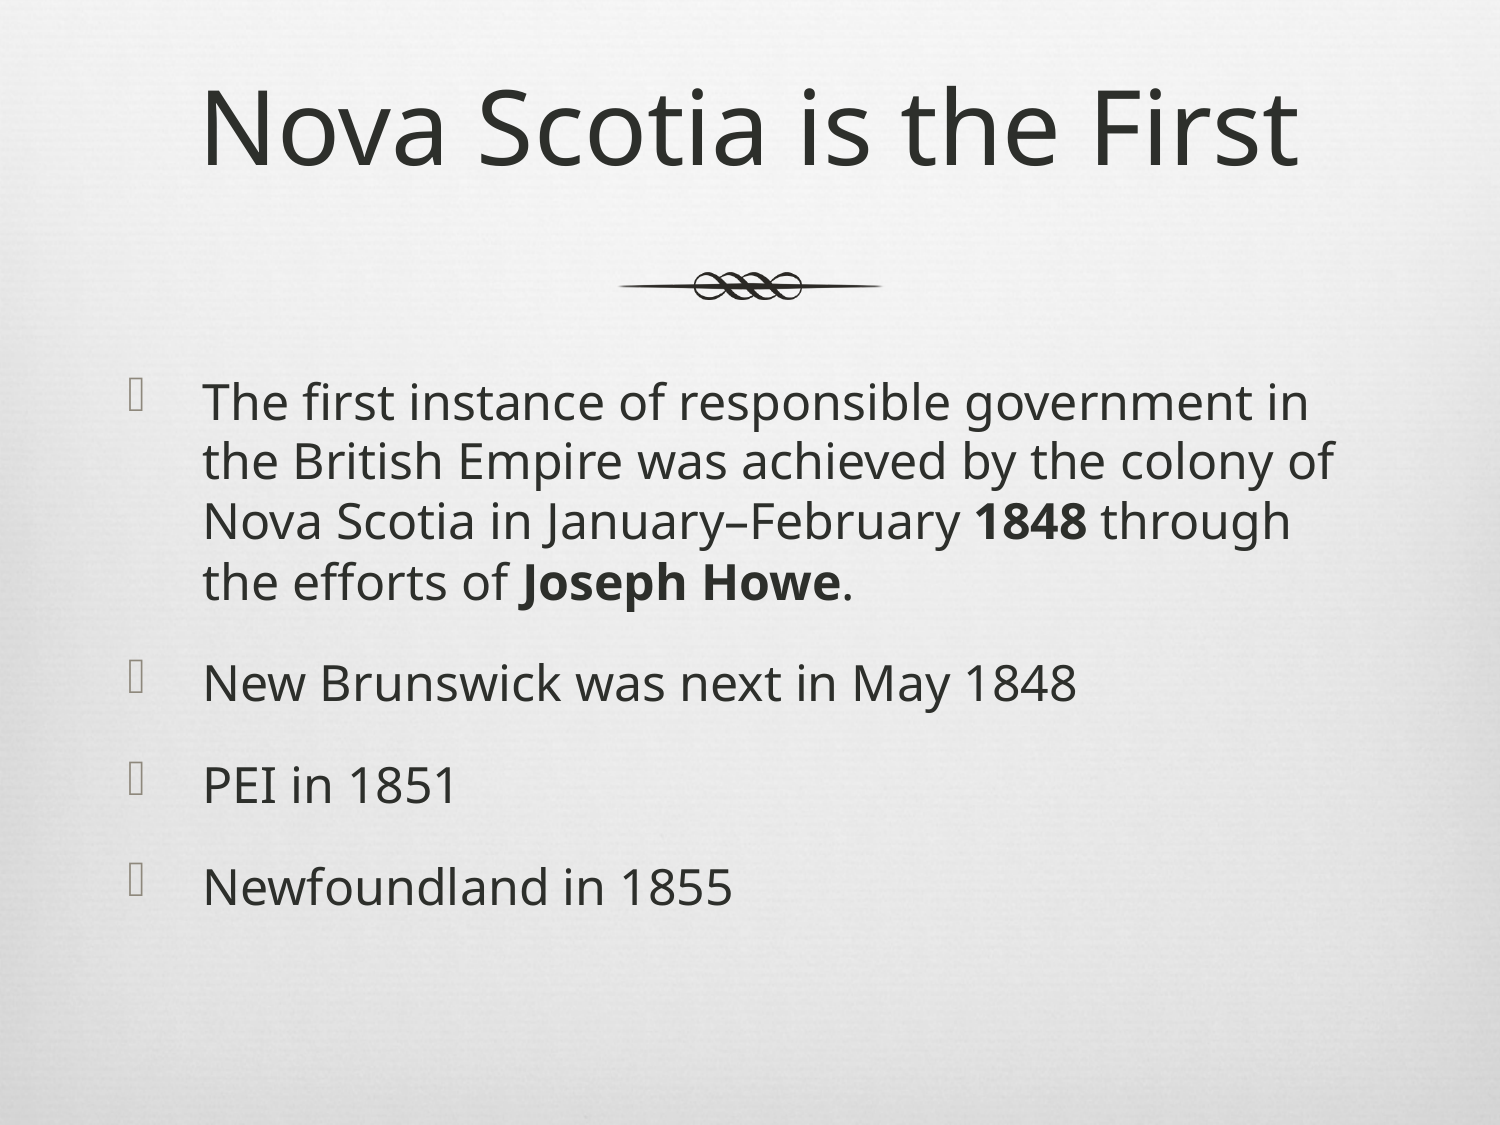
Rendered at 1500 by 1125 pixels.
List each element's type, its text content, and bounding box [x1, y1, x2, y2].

picture [615, 272, 885, 300]
list The first instance of responsible government in the British Empire was achieved by the colony of Nova Scotia in January–February 1848 through the efforts of Joseph Howe. New Brunswick was next in May 1848 PEI in 1851 Newfoundland in 1855 [112, 362, 1388, 963]
title Nova Scotia is the First [112, 10, 1388, 236]
